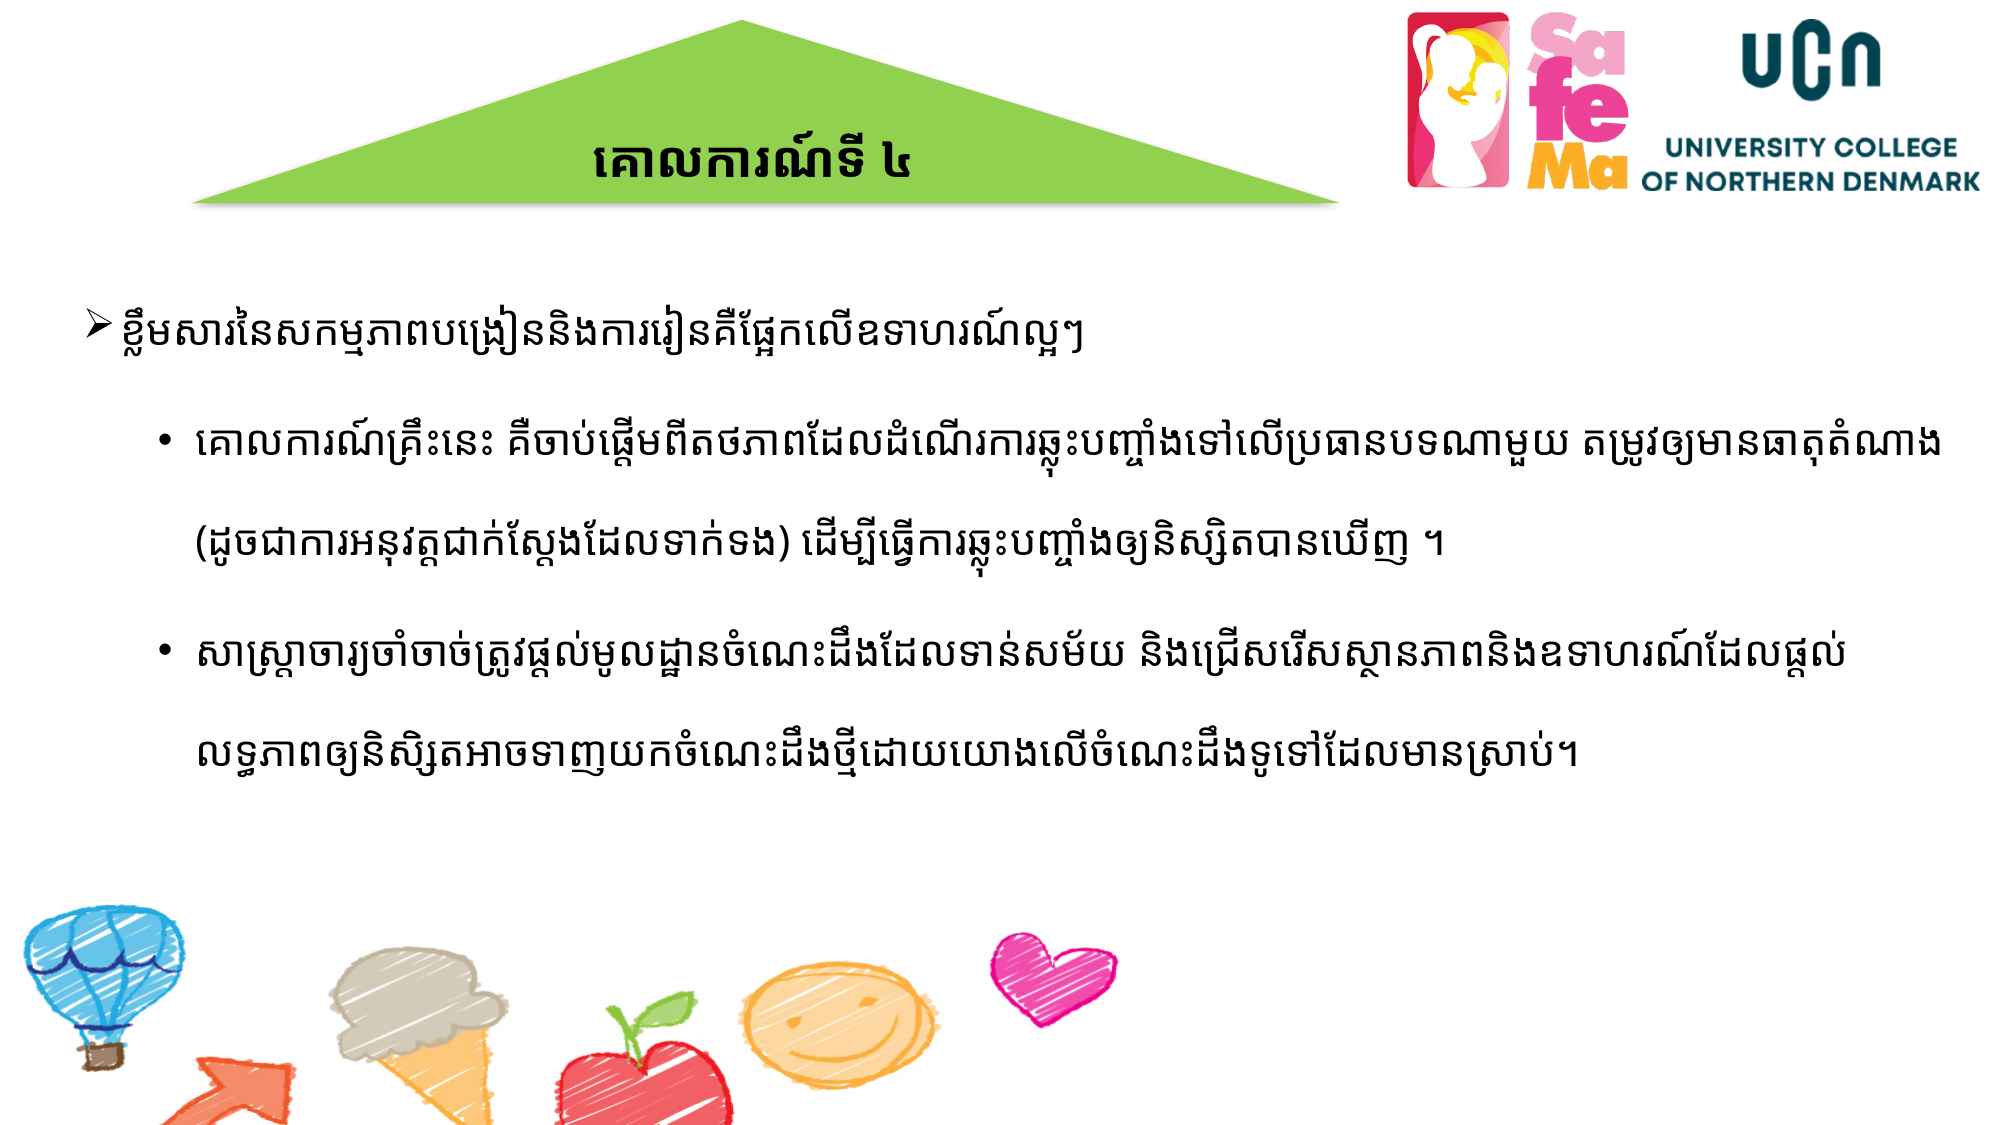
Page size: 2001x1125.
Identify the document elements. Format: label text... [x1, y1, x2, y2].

picture [17, 870, 1671, 1125]
picture [1406, 11, 1629, 190]
text_box គោលការណ៍ទី ៤ [190, 19, 1342, 204]
text_box ខ្លឹមសារនៃសកម្មភាពបង្រៀននិងការរៀនគឺផ្អែកលើឧទាហរណ៍ល្អៗ គោលការណ៍គ្រឹះនេះ គឺចាប់ផ្តើមពីតថភាពដែលដំណើរការឆ្លុះបញ្ចាំងទៅលើប្រធានបទណាមួយ តម្រូវឲ្យមានធាតុតំណាង (ដូចជាការអនុវត្តជាក់ស្តែងដែលទាក់ទង) ដើម្បីធ្វើការឆ្លុះបញ្ចាំងឲ្យនិស្សិតបានឃើញ ។ សាស្រ្តាចារ្យចាំចាច់ត្រូវផ្តល់មូលដ្ឋានចំណេះដឹងដែលទាន់សម័យ និងជ្រើសរើសស្ថានភាពនិងឧទាហរណ៍ដែលផ្តល់លទ្ធភាពឲ្យនិសិ្សតអាចទាញយកចំណេះដឹងថ្មីដោយយោងលើចំណេះដឹងទូទៅដែលមានស្រាប់។ [67, 245, 1979, 1045]
picture [1642, 19, 1980, 191]
